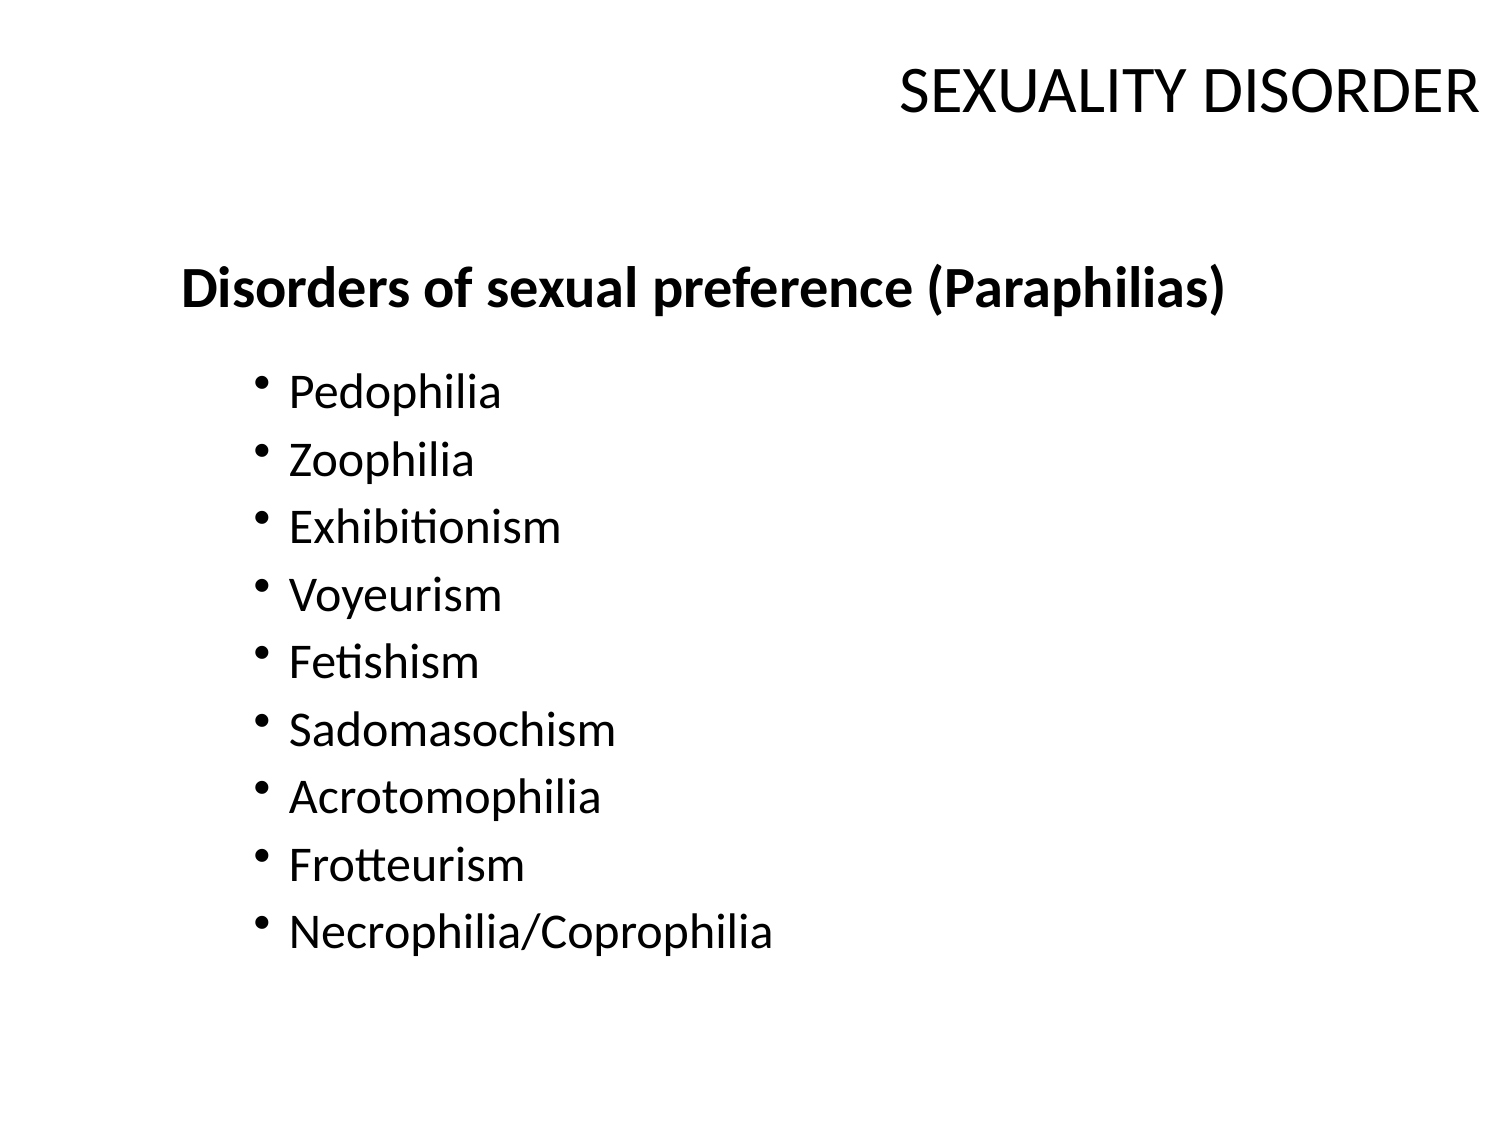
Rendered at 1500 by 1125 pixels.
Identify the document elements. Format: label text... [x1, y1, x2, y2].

text_box Disorders of sexual preference (Paraphilias) [91, 252, 1471, 328]
text_box Pedophilia Zoophilia Exhibitionism Voyeurism Fetishism Sadomasochism Acrotomophilia Frotteurism Necrophilia/Coprophilia [199, 351, 1286, 1032]
text_box SEXUALITY DISORDER [145, 0, 1496, 180]
